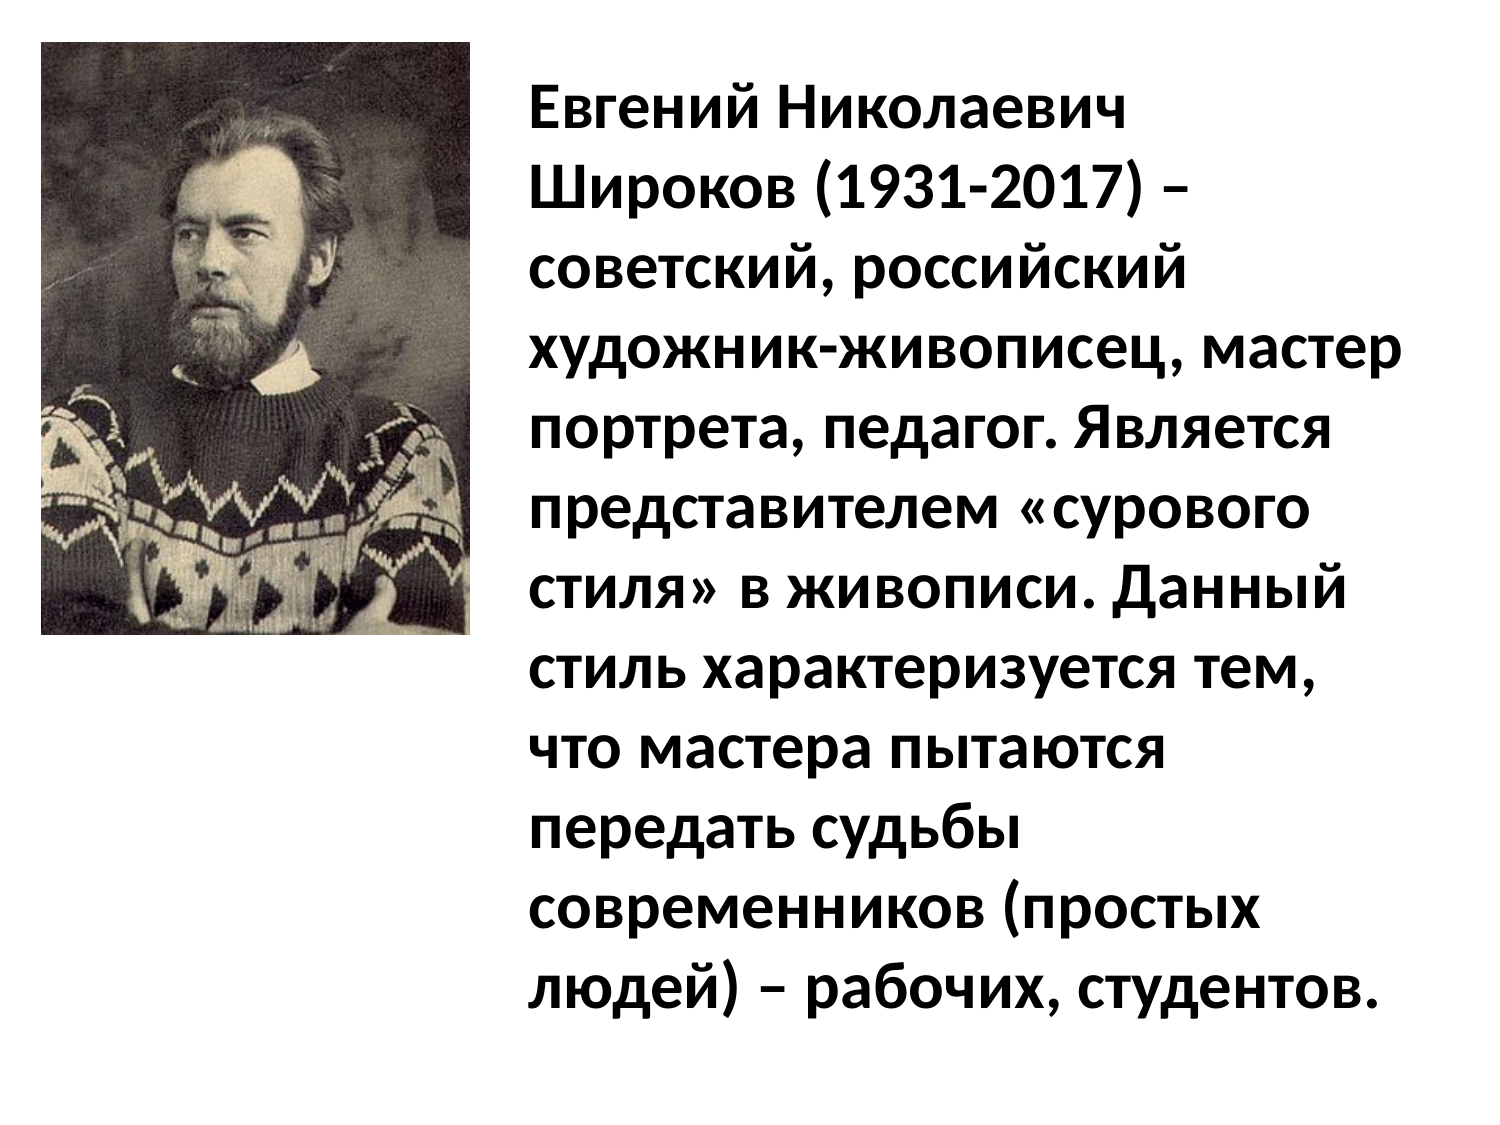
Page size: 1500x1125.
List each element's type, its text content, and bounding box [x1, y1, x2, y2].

picture [40, 42, 470, 636]
text_box Евгений Николаевич Широков (1931-2017) – советский, российский художник-живописец, мастер портрета, педагог. Является представителем «сурового стиля» в живописи. Данный стиль характеризуется тем, что мастера пытаются передать судьбы современников (простых людей) – рабочих, студентов. [513, 54, 1424, 1029]
